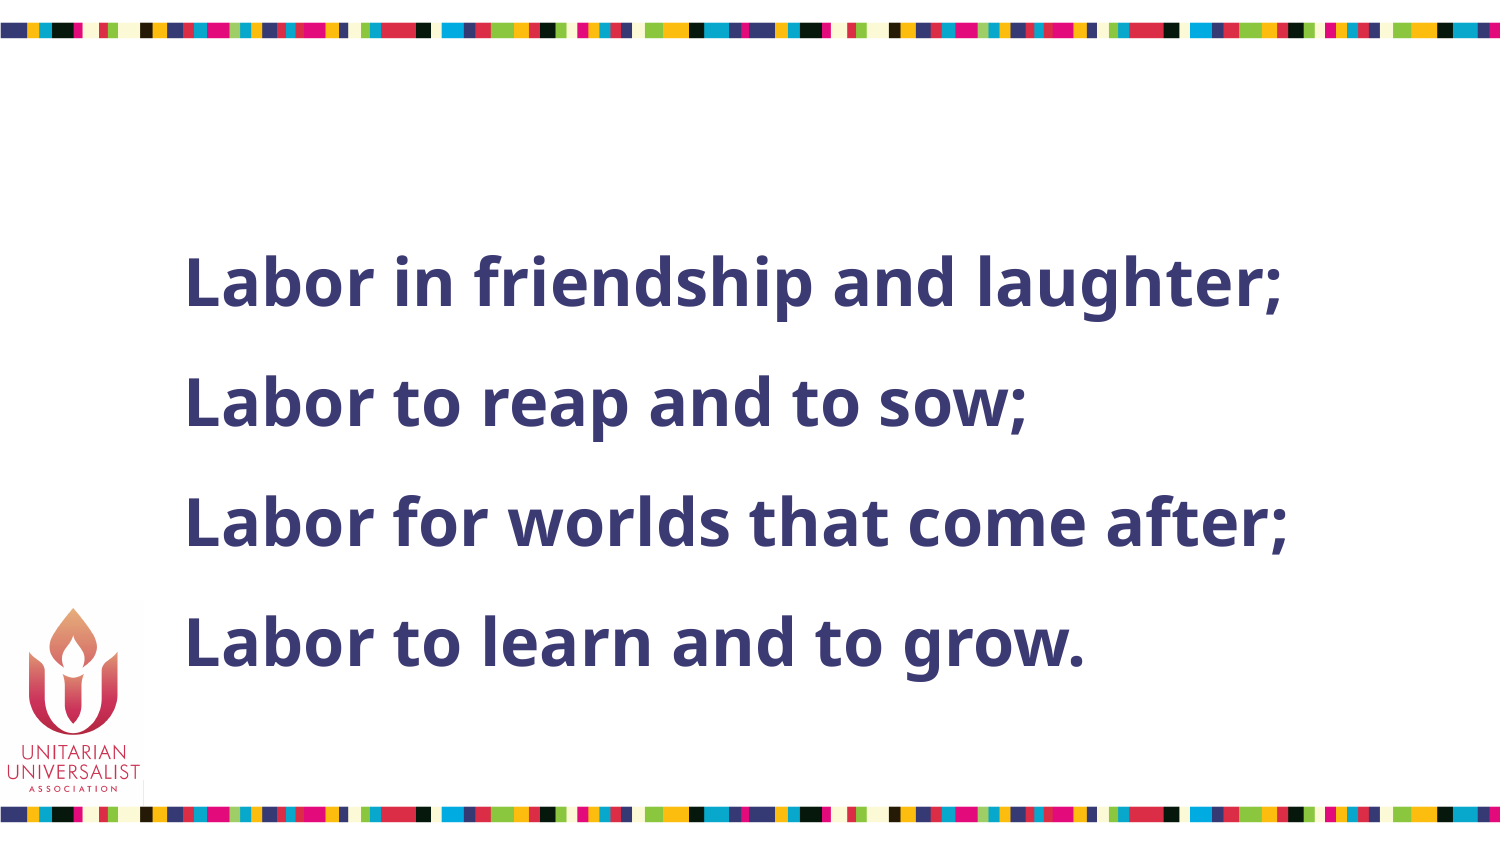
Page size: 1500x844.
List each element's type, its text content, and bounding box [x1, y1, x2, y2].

text_box Labor in friendship and laughter; Labor to reap and to sow; Labor for worlds that come after; Labor to learn and to grow. [168, 184, 1421, 695]
picture [0, 600, 1500, 824]
picture [0, 22, 1500, 40]
